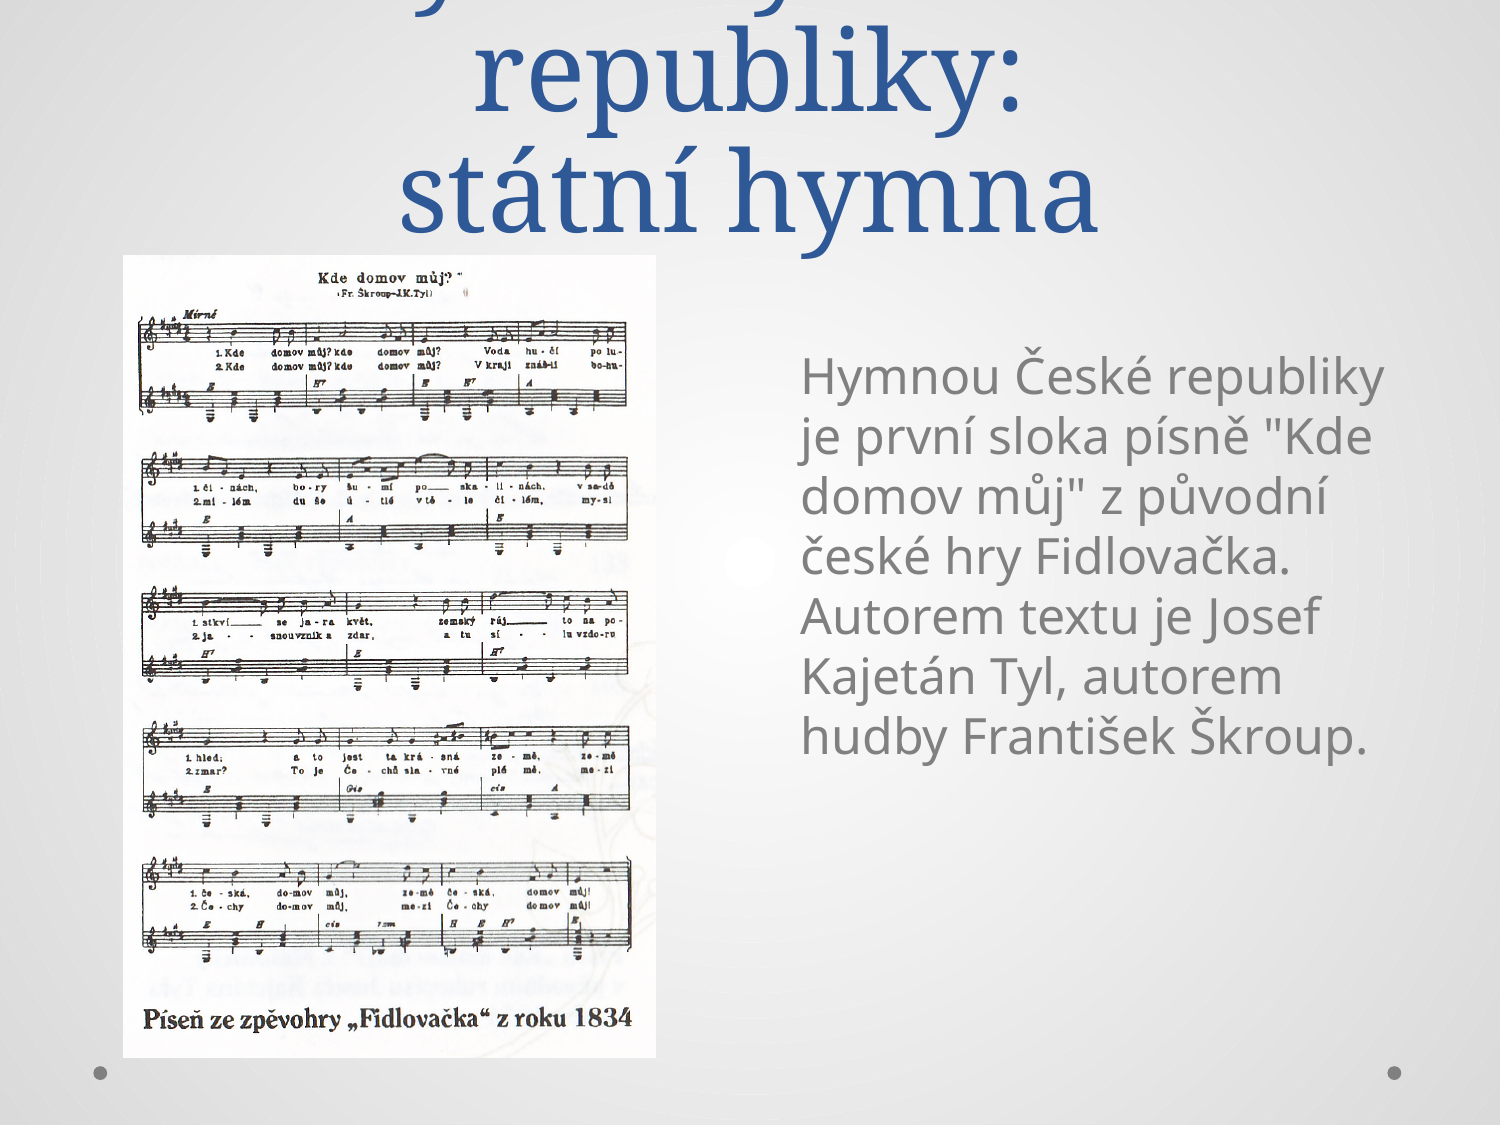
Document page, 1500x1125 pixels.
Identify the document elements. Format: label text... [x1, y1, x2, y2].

title Symboly České republiky: státní hymna [75, 0, 1425, 263]
picture [123, 255, 656, 1059]
list Hymnou České republiky je první sloka písně "Kde domov můj" z původní české hry Fidlovačka. Autorem textu je Josef Kajetán Tyl, autorem hudby František Škroup. [785, 267, 1448, 1010]
